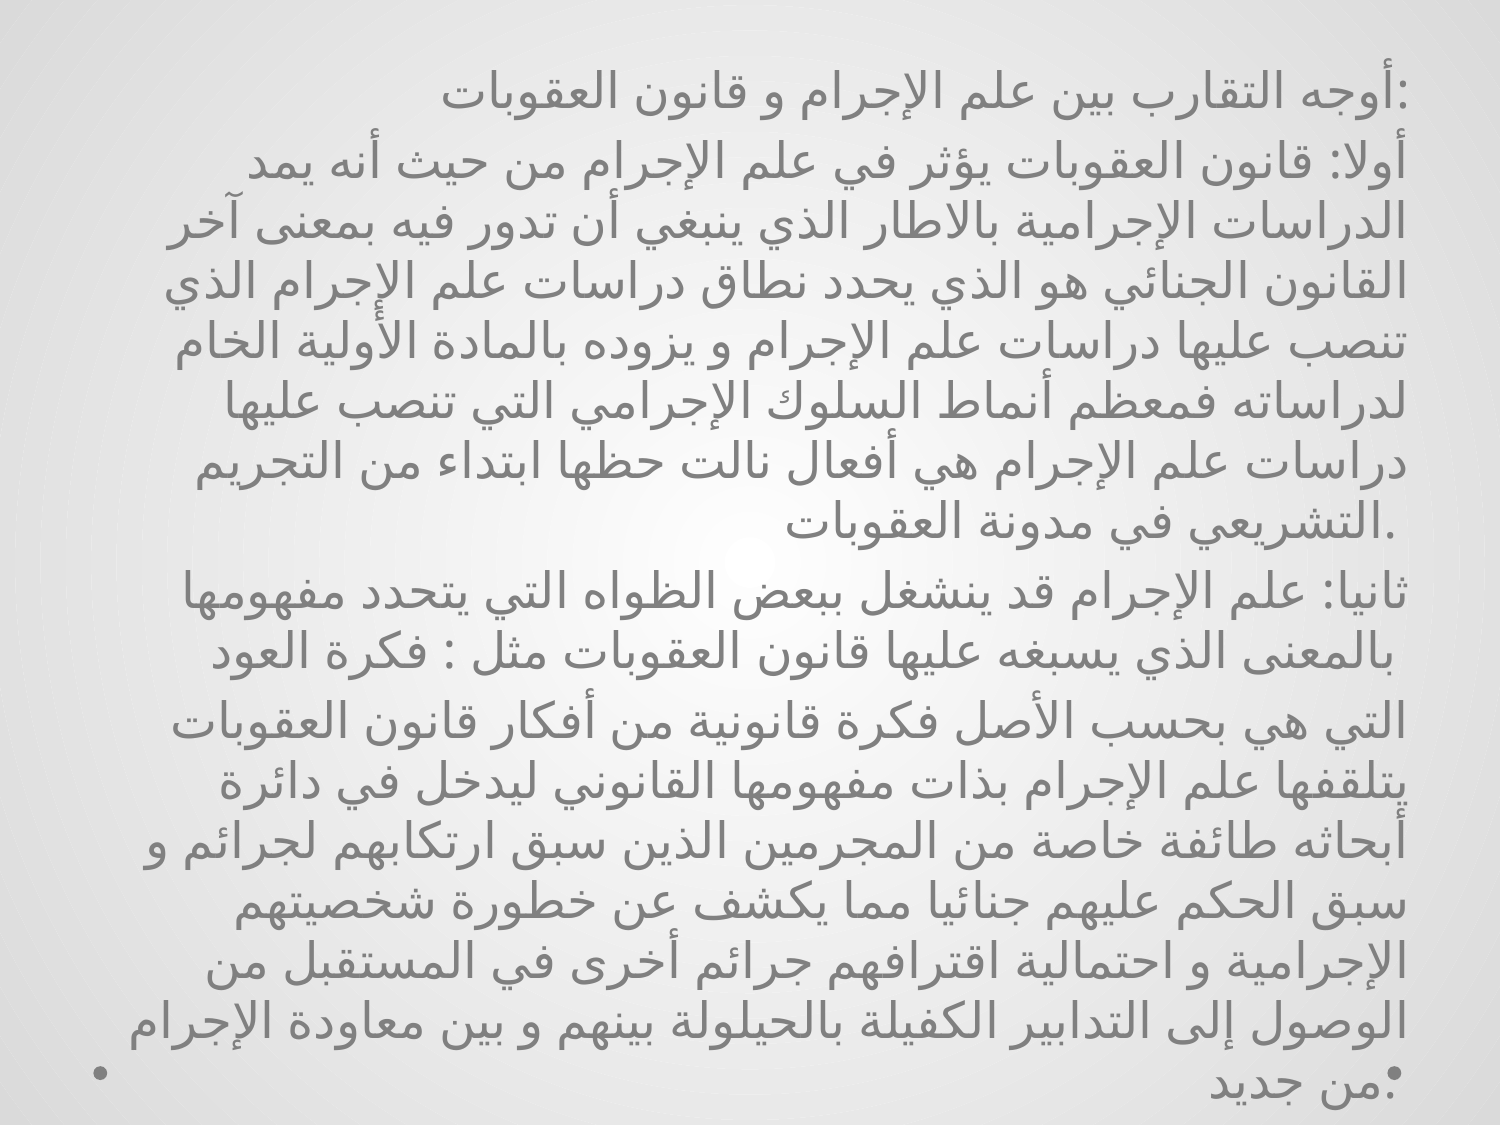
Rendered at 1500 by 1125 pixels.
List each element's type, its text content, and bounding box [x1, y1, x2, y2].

list أوجه التقارب بين علم الإجرام و قانون العقوبات: أولا: قانون العقوبات يؤثر في علم الإجرام من حيث أنه يمد الدراسات الإجرامية بالاطار الذي ينبغي أن تدور فيه بمعنى آخر القانون الجنائي هو الذي يحدد نطاق دراسات علم الإجرام الذي تنصب عليها دراسات علم الإجرام و يزوده بالمادة الأولية الخام لدراساته فمعظم أنماط السلوك الإجرامي التي تنصب عليها دراسات علم الإجرام هي أفعال نالت حظها ابتداء من التجريم التشريعي في مدونة العقوبات. ثانيا: علم الإجرام قد ينشغل ببعض الظواه التي يتحدد مفهومها بالمعنى الذي يسبغه عليها قانون العقوبات مثل : فكرة العود التي هي بحسب الأصل فكرة قانونية من أفكار قانون العقوبات يتلقفها علم الإجرام بذات مفهومها القانوني ليدخل في دائرة أبحاثه طائفة خاصة من المجرمين الذين سبق ارتكابهم لجرائم و سبق الحكم عليهم جنائيا مما يكشف عن خطورة شخصيتهم الإجرامية و احتمالية اقترافهم جرائم أخرى في المستقبل من الوصول إلى التدابير الكفيلة بالحيلولة بينهم و بين معاودة الإجرام من جديد. [75, 51, 1425, 1005]
